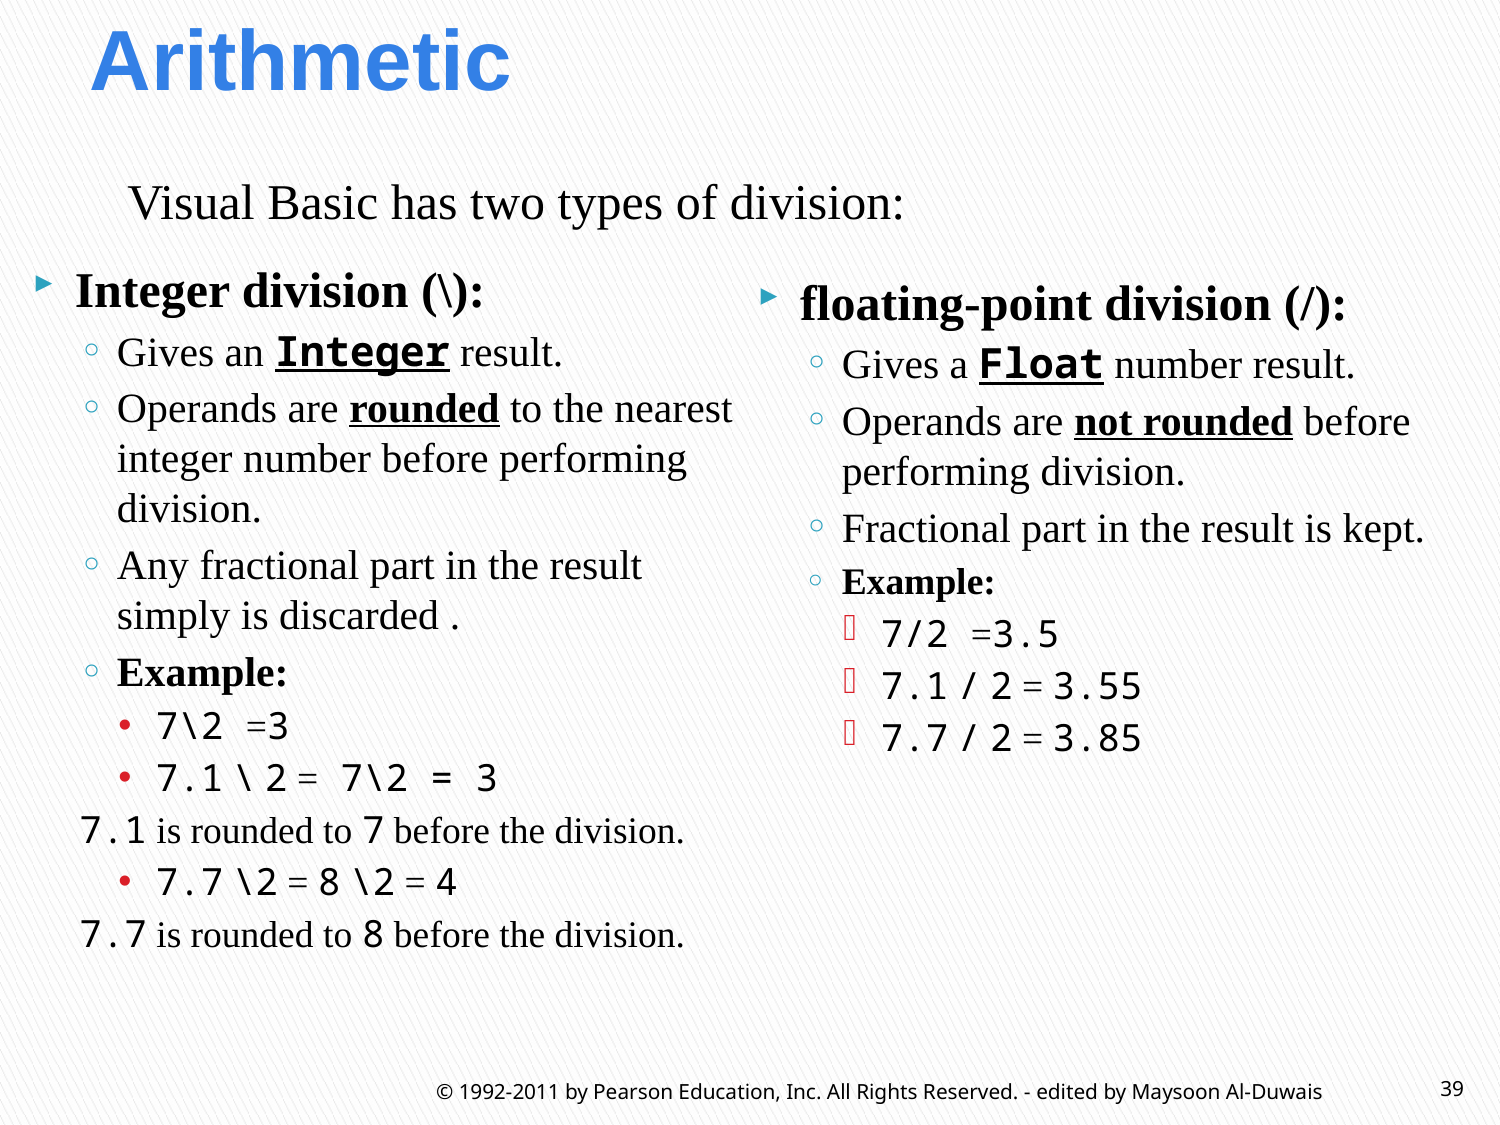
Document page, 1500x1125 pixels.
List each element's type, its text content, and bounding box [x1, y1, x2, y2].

slide_number 39 [1418, 1051, 1479, 1112]
list Integer division (\): Gives an Integer result. Operands are rounded to the nearest integer number before performing division. Any fractional part in the result simply is discarded . Example: 7\2 =3 7.1 \ 2 = 7\2 = 3 7.1 is rounded to 7 before the division. 7.7 \2 = 8 \2 = 4 7.7 is rounded to 8 before the division. [0, 249, 751, 797]
list floating-point division (/): Gives a Float number result. Operands are not rounded before performing division. Fractional part in the result is kept. Example: 7/2 =3.5 7.1 / 2 = 3.55 7.7 / 2 = 3.85 [724, 262, 1500, 759]
text_box Visual Basic has two types of division: [112, 162, 1163, 238]
footer © 1992-2011 by Pearson Education, Inc. All Rights Reserved. - edited by Maysoon Al-Duwais [150, 1037, 1338, 1112]
title Arithmetic [75, 0, 1425, 150]
